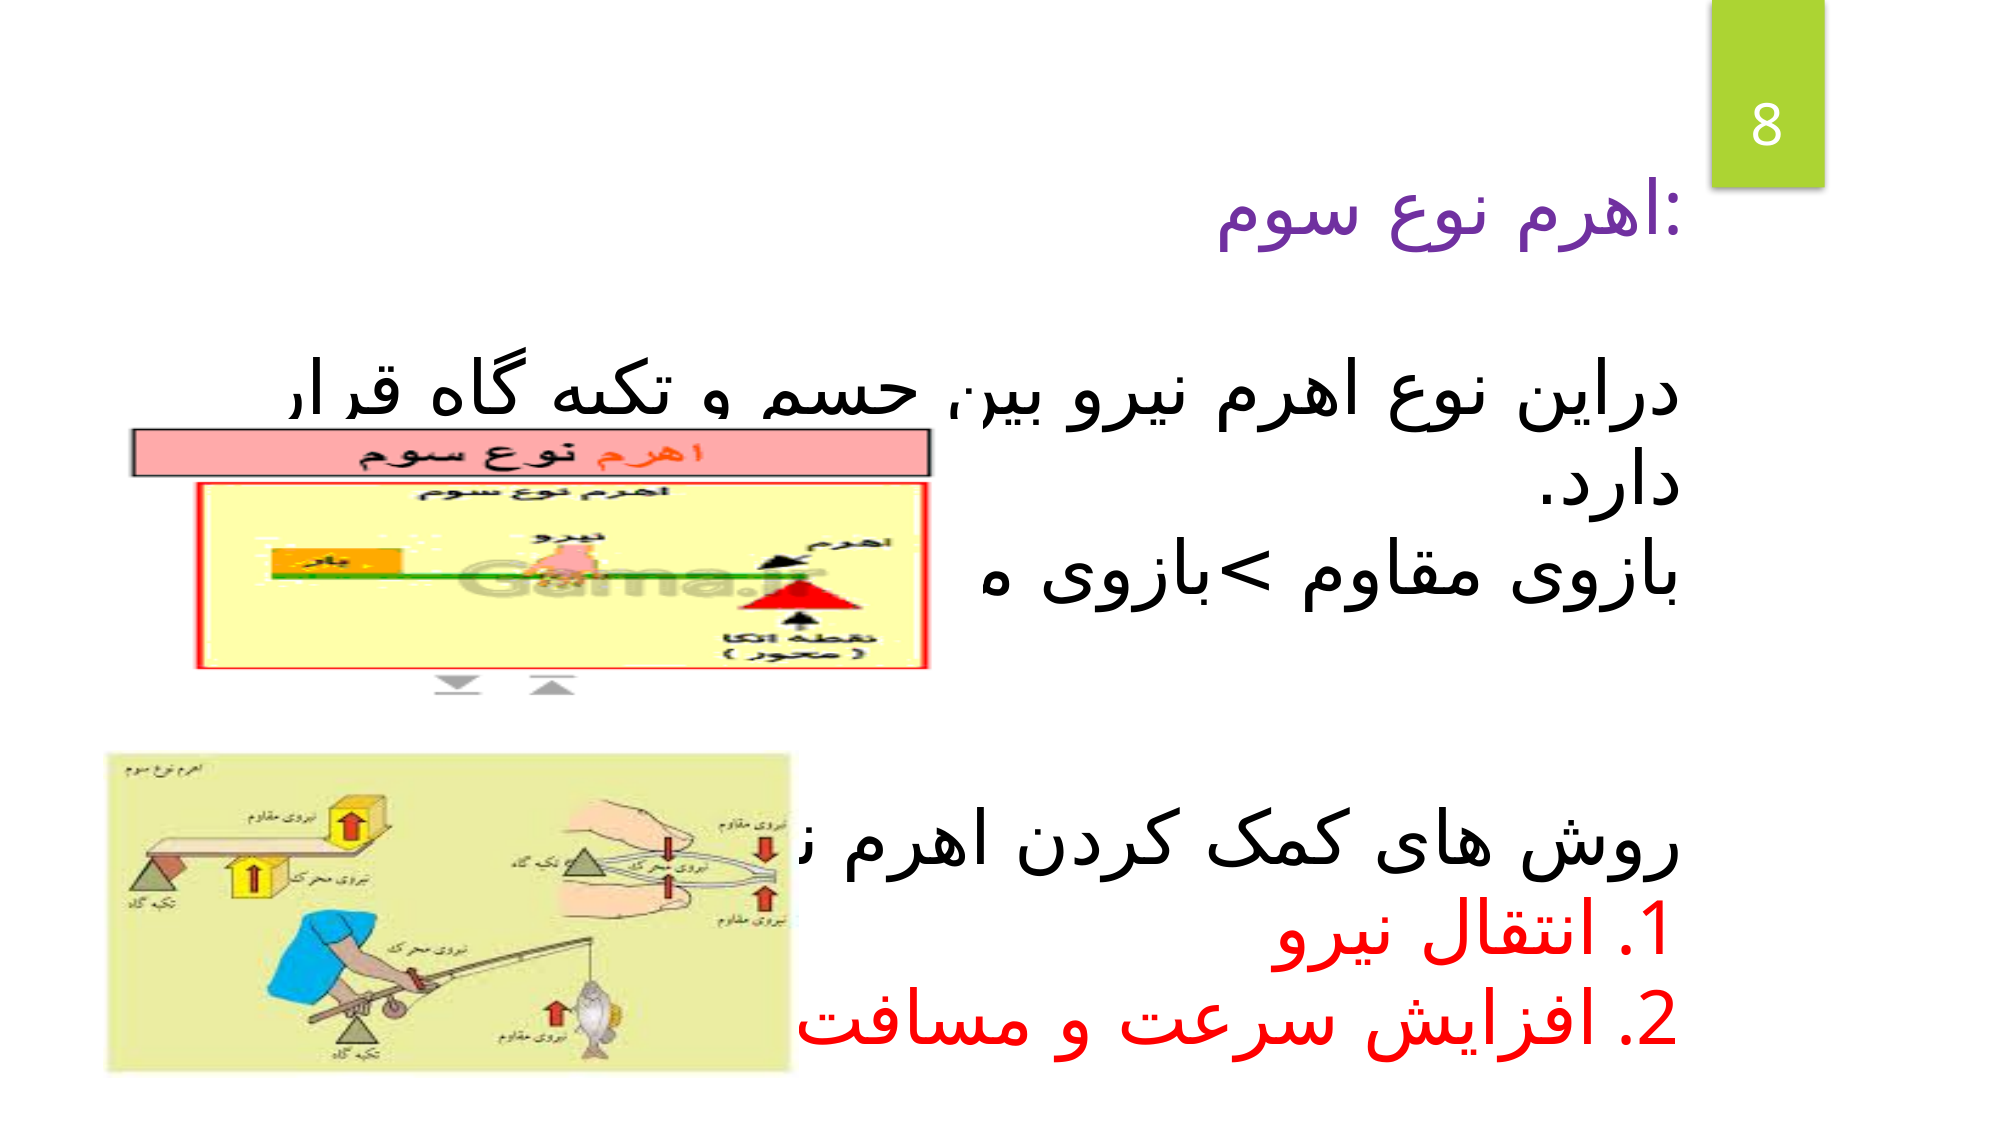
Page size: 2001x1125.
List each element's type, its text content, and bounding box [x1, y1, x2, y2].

slide_number 8 [1698, 48, 1836, 175]
text_box اهرم نوع سوم: دراین نوع اهرم نیرو بین جسم و تکیه گاه قرار دارد. بازوی مقاوم >بازوی محرک روش های کمک کردن اهرم نوع سوم: انتقال نیرو افزایش سرعت و مسافت اثر نیرو [138, 151, 1699, 1125]
picture [103, 419, 983, 698]
picture [103, 750, 799, 1078]
